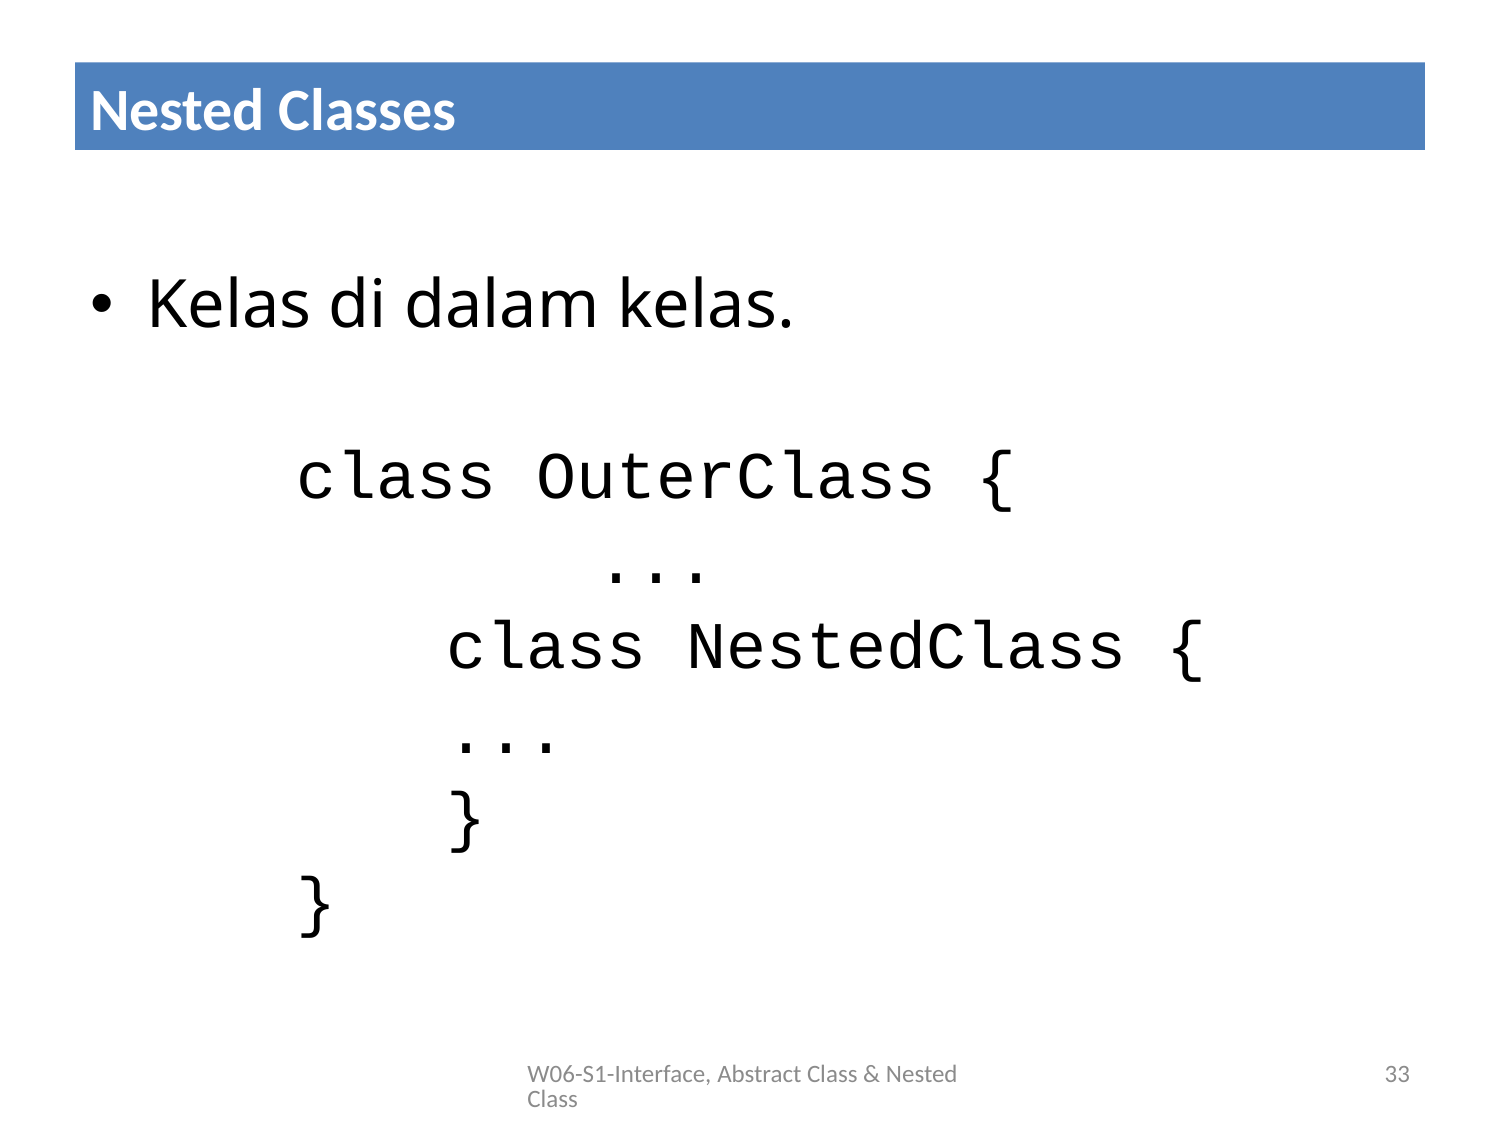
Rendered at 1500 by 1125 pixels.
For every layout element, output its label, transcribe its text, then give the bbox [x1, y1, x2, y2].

slide_number 33 [1074, 1042, 1425, 1103]
title Nested Classes [75, 62, 1425, 150]
footer W06-S1-Interface, Abstract Class & Nested Class [512, 1042, 988, 1103]
list Kelas di dalam kelas. class OuterClass { ... class NestedClass { ... } } [75, 262, 1425, 1005]
